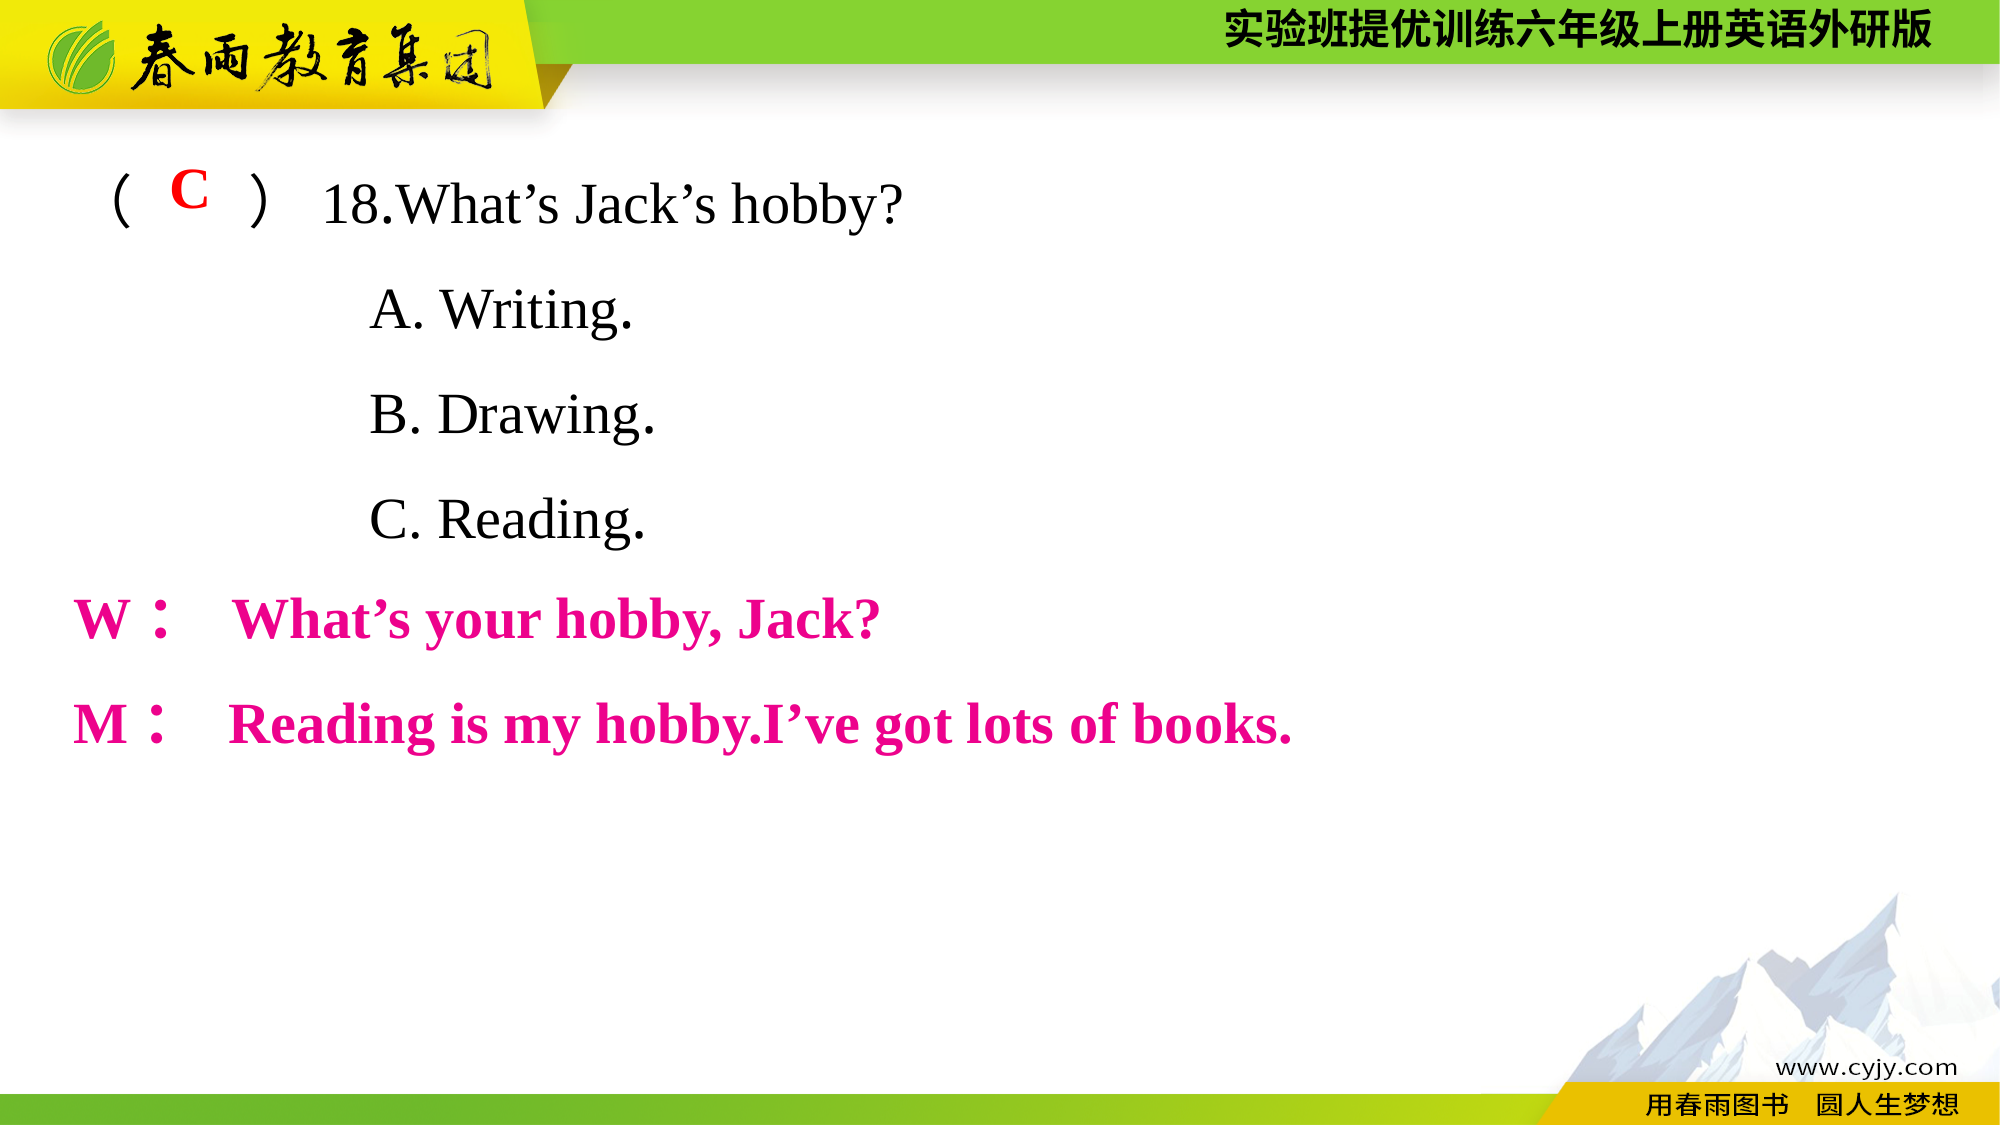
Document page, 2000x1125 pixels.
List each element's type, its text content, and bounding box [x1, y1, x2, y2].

text_box C [154, 143, 227, 228]
picture [0, 0, 2000, 1125]
text_box W： What’s your hobby, Jack? M： Reading is my hobby.I’ve got lots of books. [59, 537, 1386, 763]
list （ ）18.What’s Jack’s hobby? A. Writing. B. Drawing. C. Reading. [59, 122, 1944, 562]
